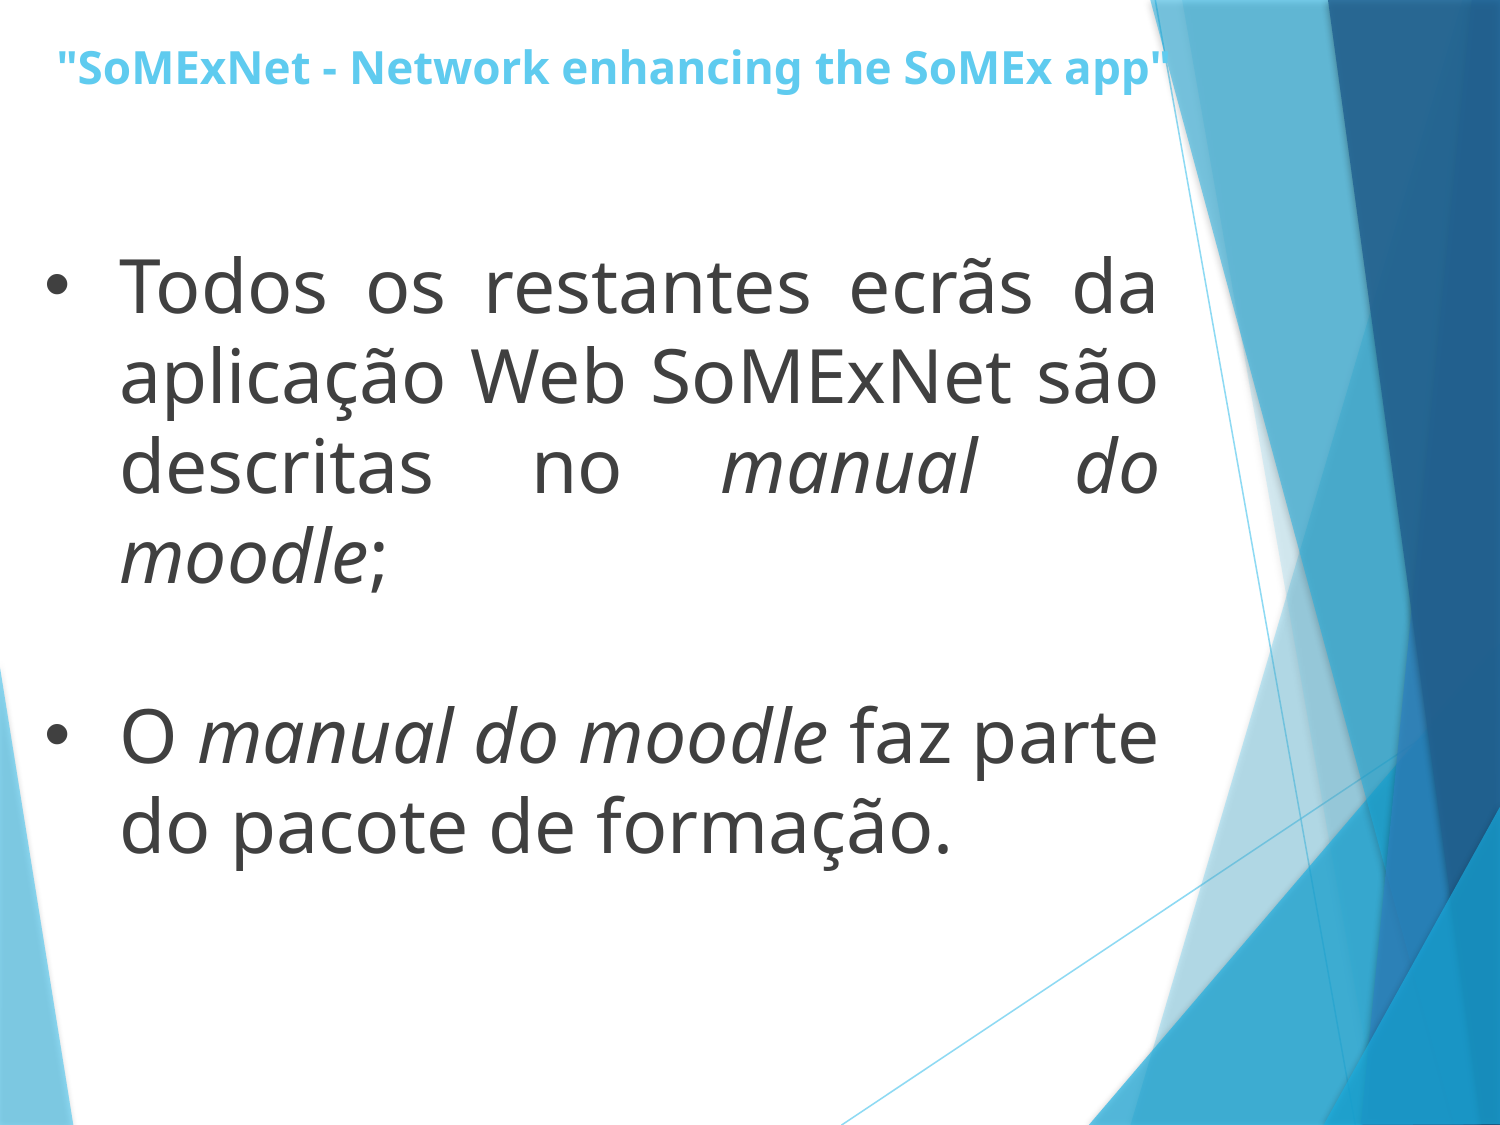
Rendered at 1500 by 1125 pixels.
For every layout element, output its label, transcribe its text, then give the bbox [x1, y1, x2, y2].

text_box Todos os restantes ecrãs da aplicação Web SoMExNet são descritas no manual do moodle; O manual do moodle faz parte do pacote de formação. [29, 231, 1176, 877]
title "SoMExNet - Network enhancing the SoMEx app" [41, 30, 1415, 114]
